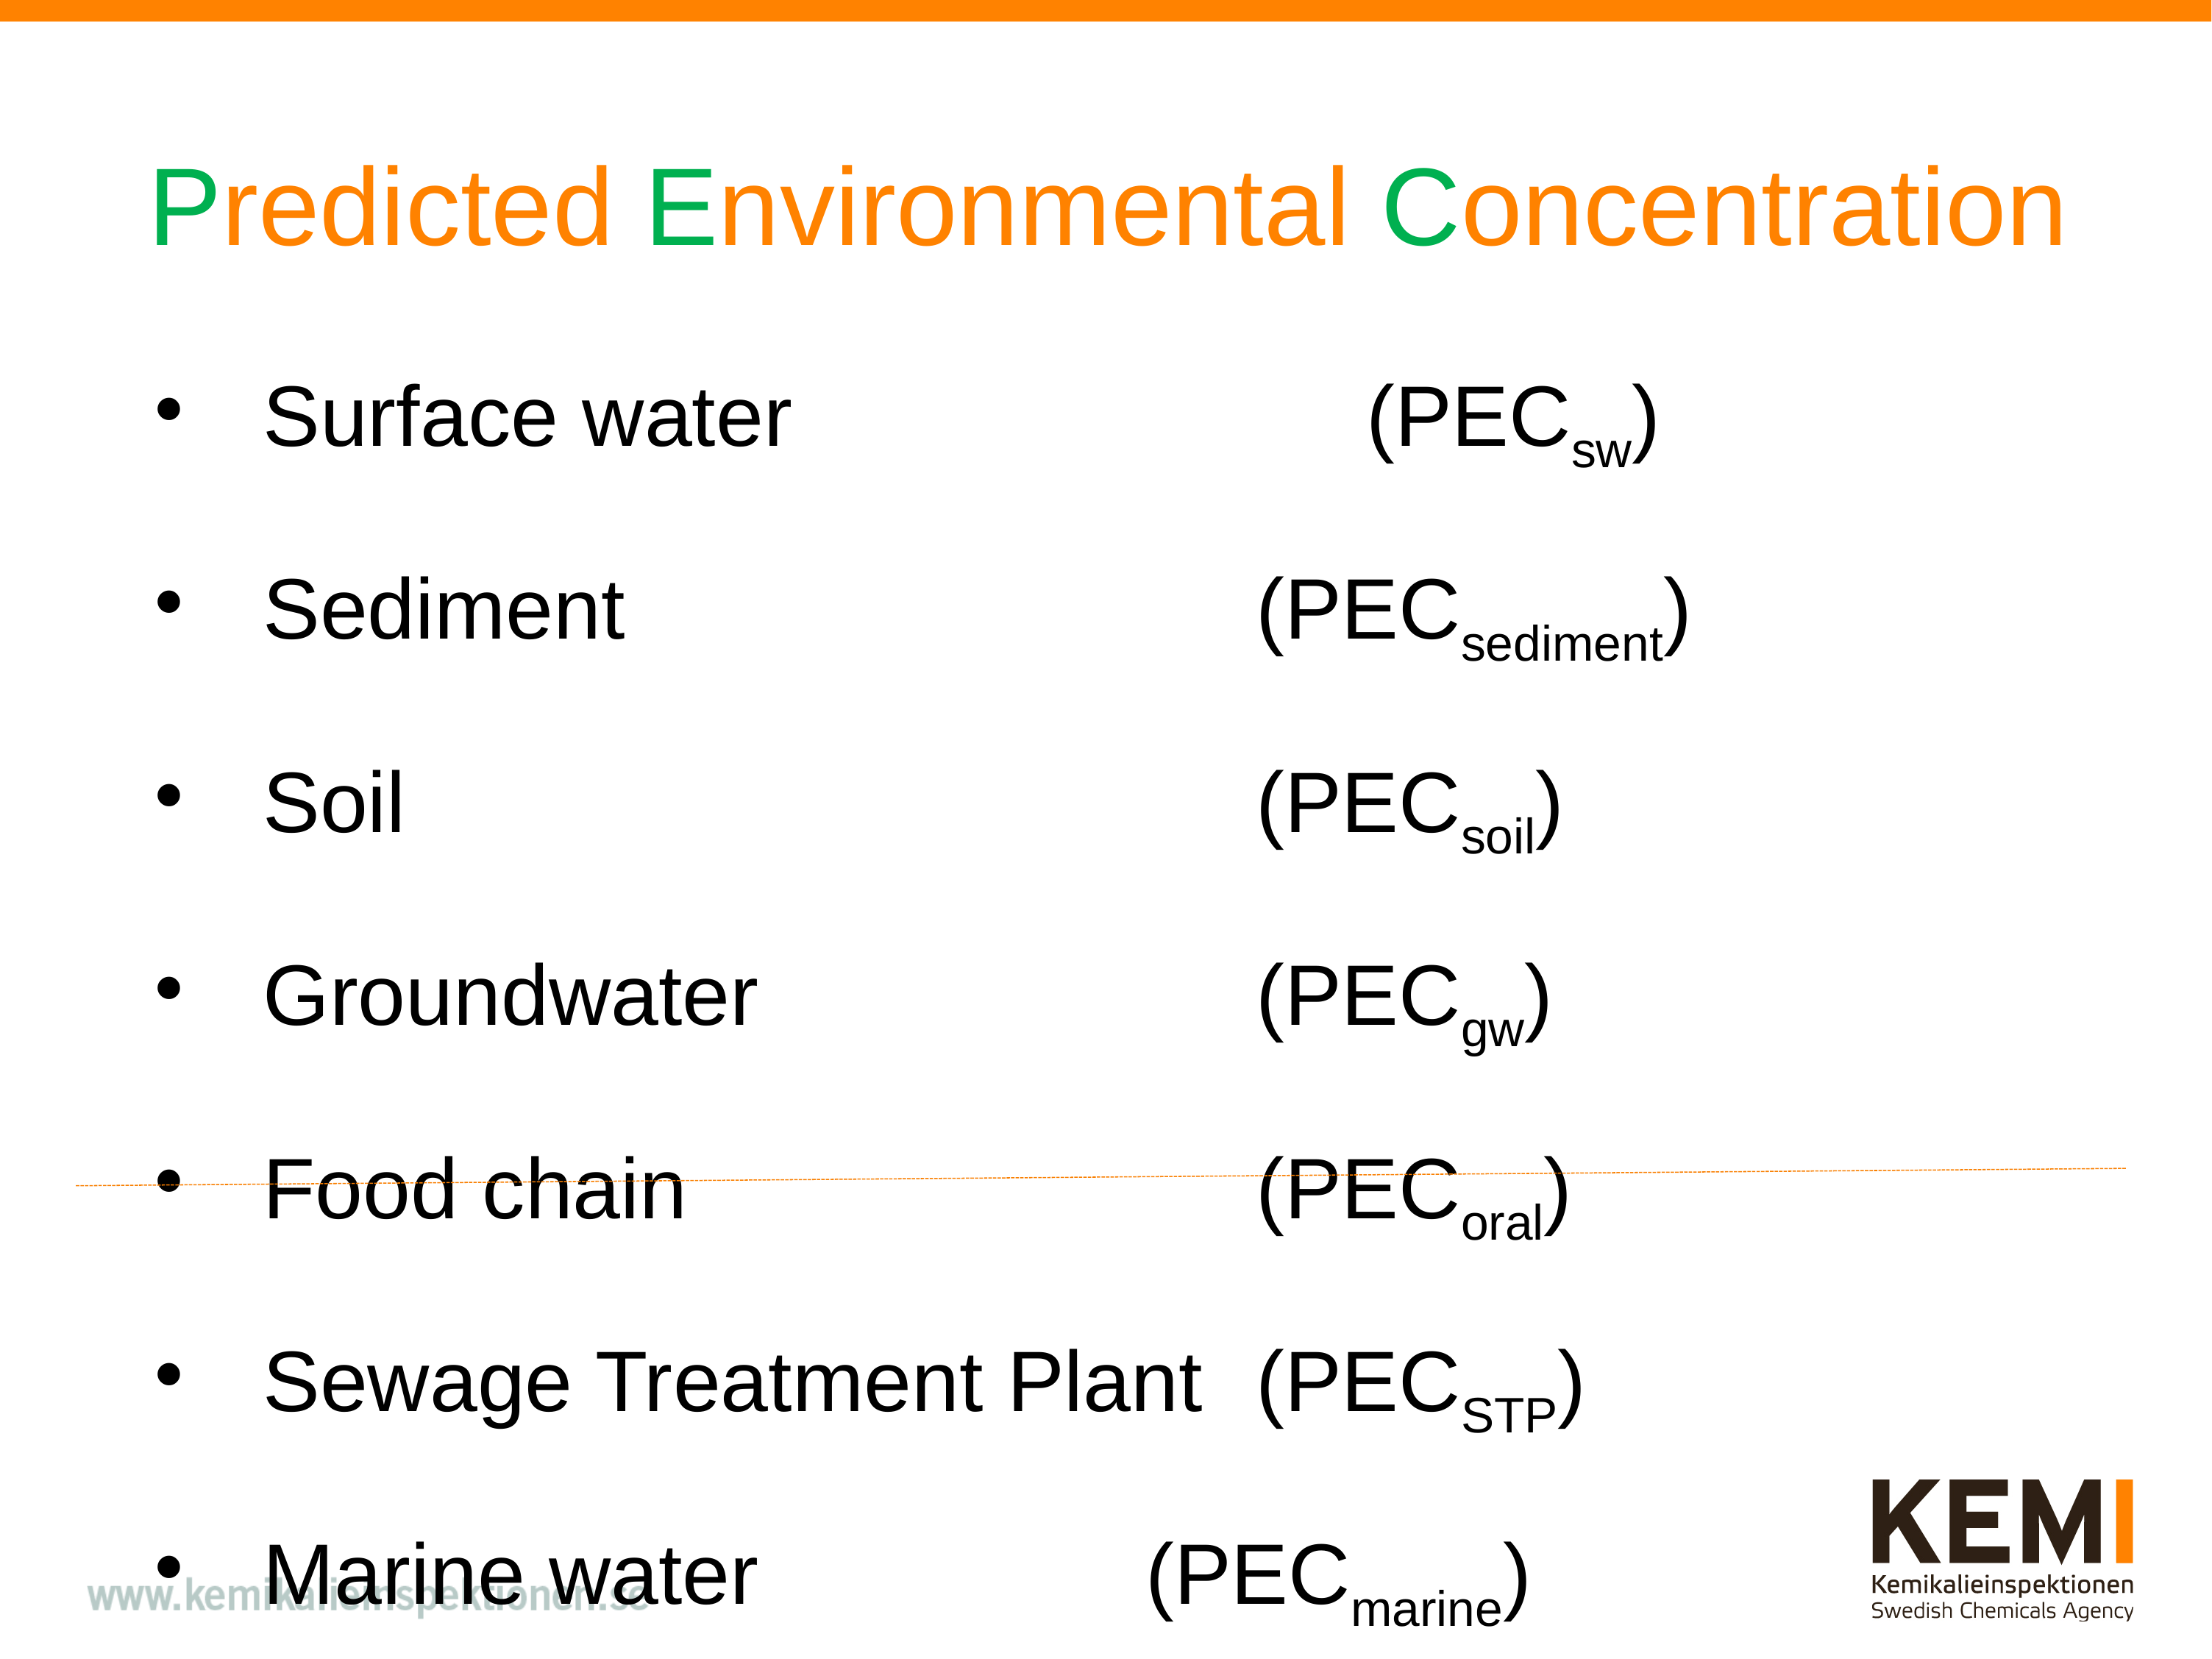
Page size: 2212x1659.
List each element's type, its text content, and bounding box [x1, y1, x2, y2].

picture [1872, 1479, 2133, 1621]
title Predicted Environmental Concentration [113, 63, 2104, 340]
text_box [75, 1168, 2127, 1186]
picture [87, 1573, 652, 1621]
list Surface water (PECsw) Sediment (PECsediment) Soil (PECsoil) Groundwater (PECgw) Food chain (PECoral) Sewage Treatment Plant (PECSTP) Marine water (PECmarine) [132, 291, 2123, 1166]
list Surface water (PECsw) Sediment (PECsediment) Soil (PECsoil) Groundwater (PECgw) Food chain (PECoral) Sewage Treatment Plant (PECSTP) Marine water (PECmarine) [132, 1194, 2123, 1386]
